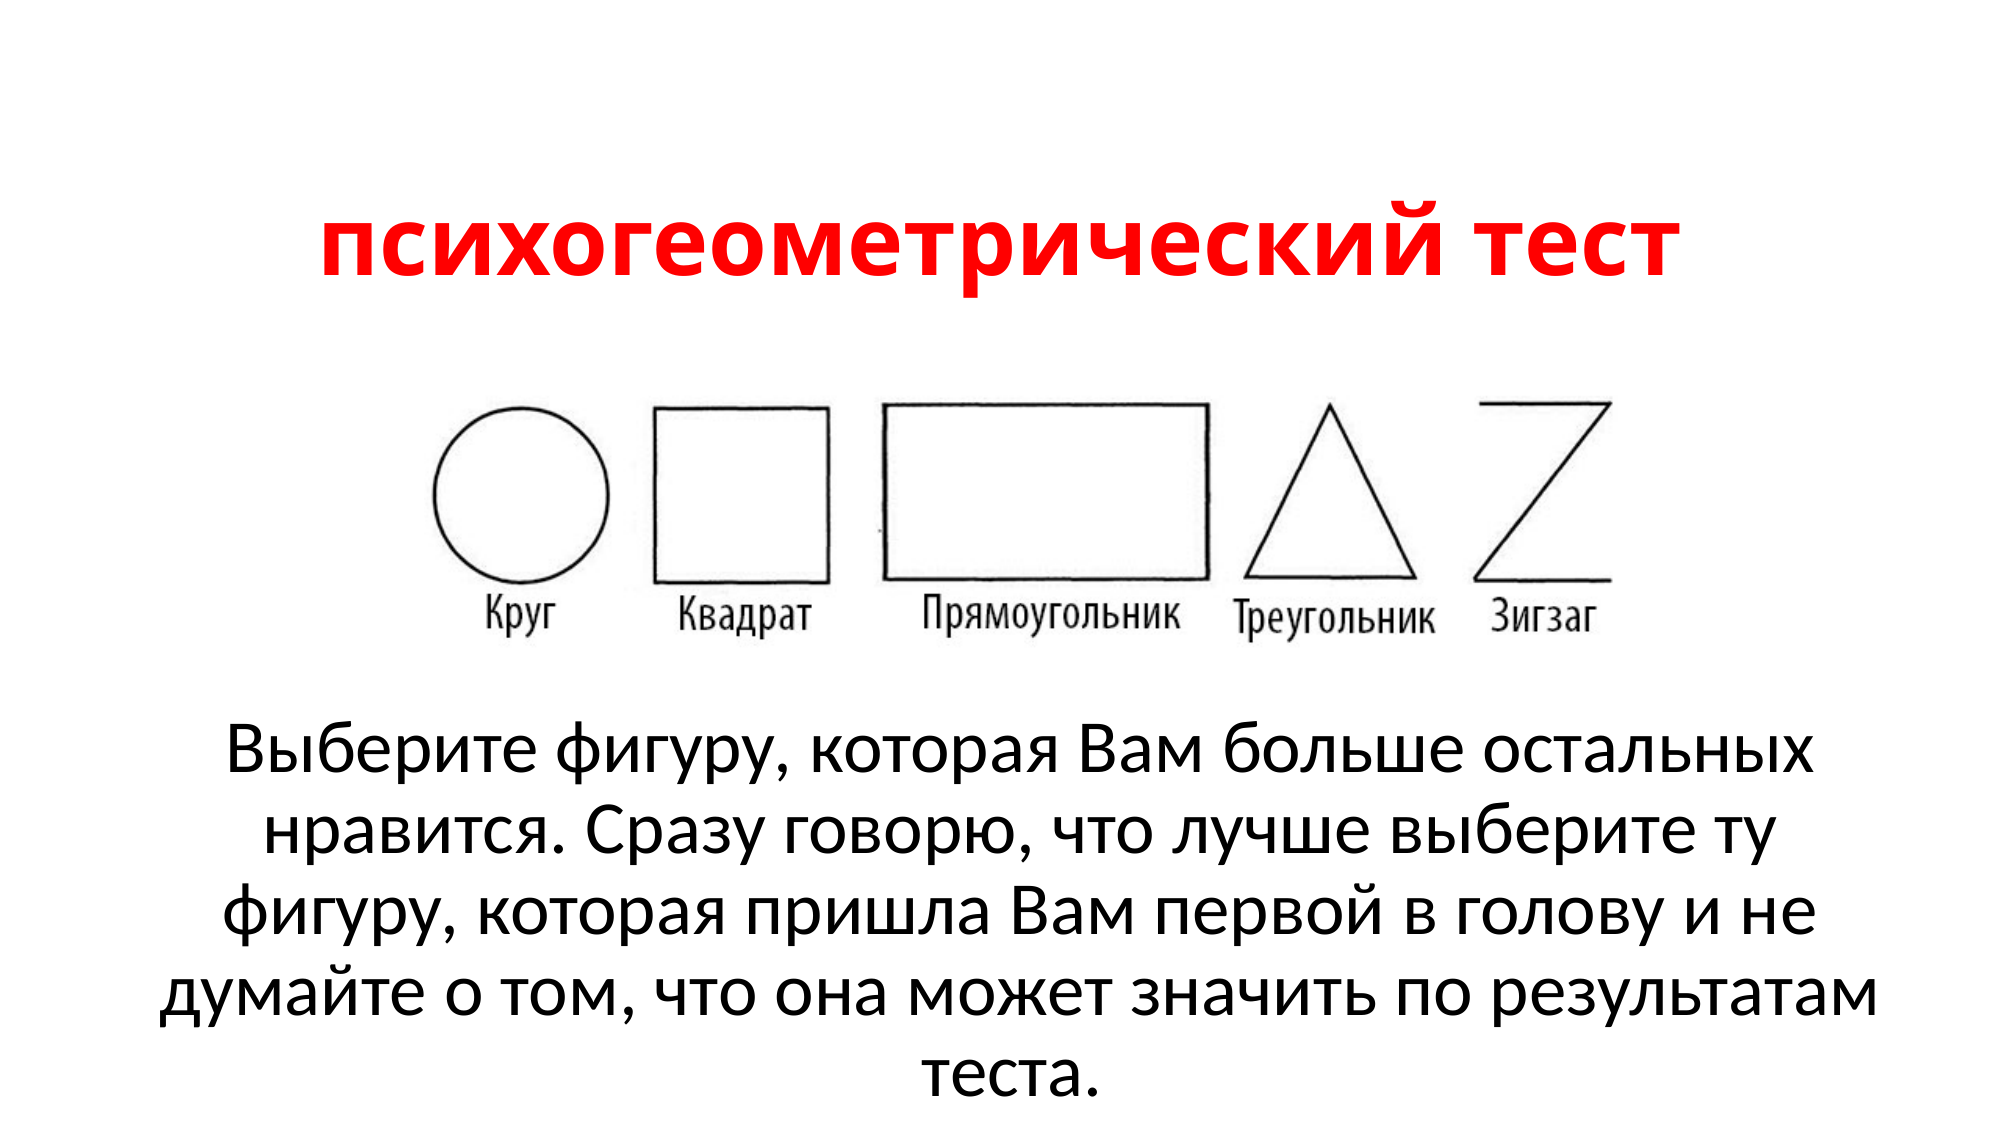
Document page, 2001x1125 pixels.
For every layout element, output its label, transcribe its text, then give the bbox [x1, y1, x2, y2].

picture [424, 321, 1644, 660]
subtitle Выберите фигуру, которая Вам больше остальных нравится. Сразу говорю, что лучше выберите ту фигуру, которая пришла Вам первой в голову и не думайте о том, что она может значить по результатам теста. [133, 700, 1908, 1125]
title психогеометрический тест [249, 184, 1750, 304]
